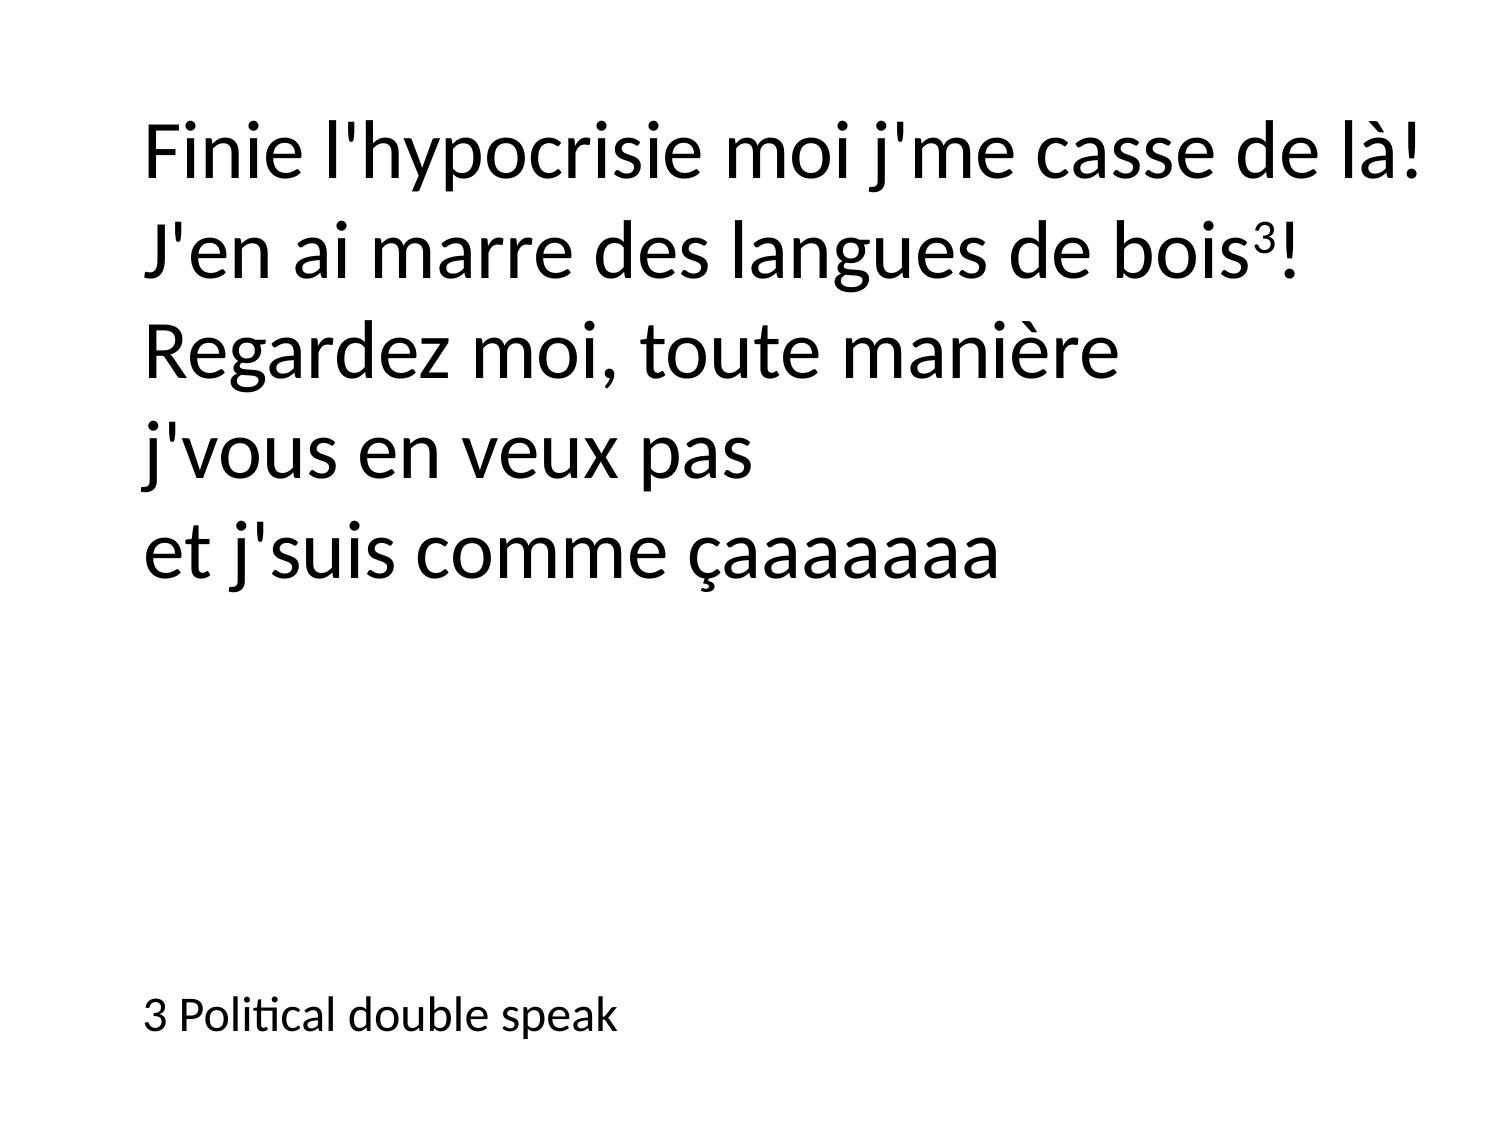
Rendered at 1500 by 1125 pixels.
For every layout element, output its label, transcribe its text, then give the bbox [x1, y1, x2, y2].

text_box 3 Political double speak [127, 974, 634, 1049]
text_box Finie l'hypocrisie moi j'me casse de là! J'en ai marre des langues de bois3! Regardez moi, toute manière j'vous en veux pas et j'suis comme çaaaaaaa [128, 87, 1461, 803]
